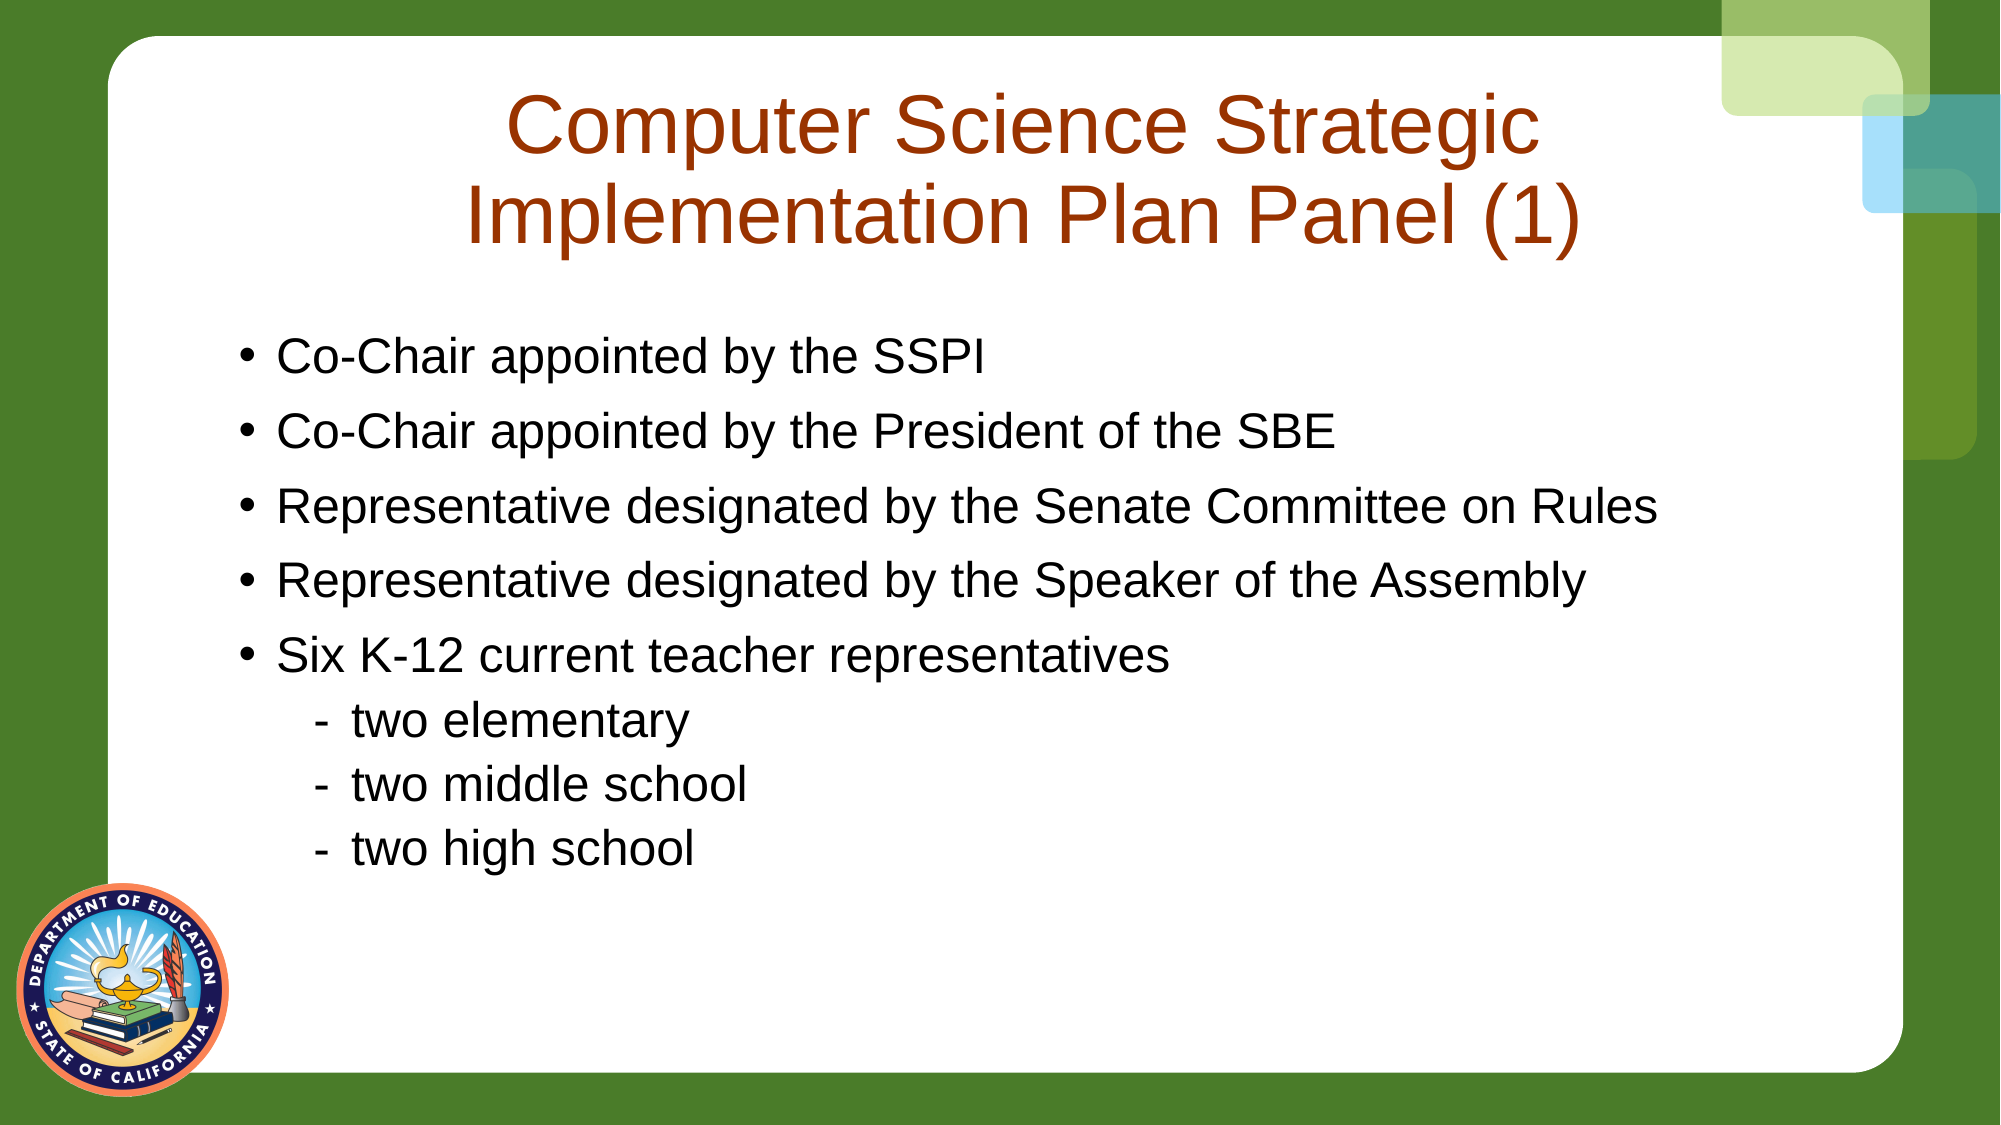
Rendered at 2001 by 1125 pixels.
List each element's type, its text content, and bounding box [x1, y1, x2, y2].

list Co-Chair appointed by the SSPI Co-Chair appointed by the President of the SBE Representative designated by the Senate Committee on Rules Representative designated by the Speaker of the Assembly Six K-12 current teacher representatives two elementary two middle school two high school [223, 322, 1825, 1049]
picture [16, 883, 229, 1097]
title Computer Science Strategic Implementation Plan Panel (1) [223, 51, 1825, 292]
